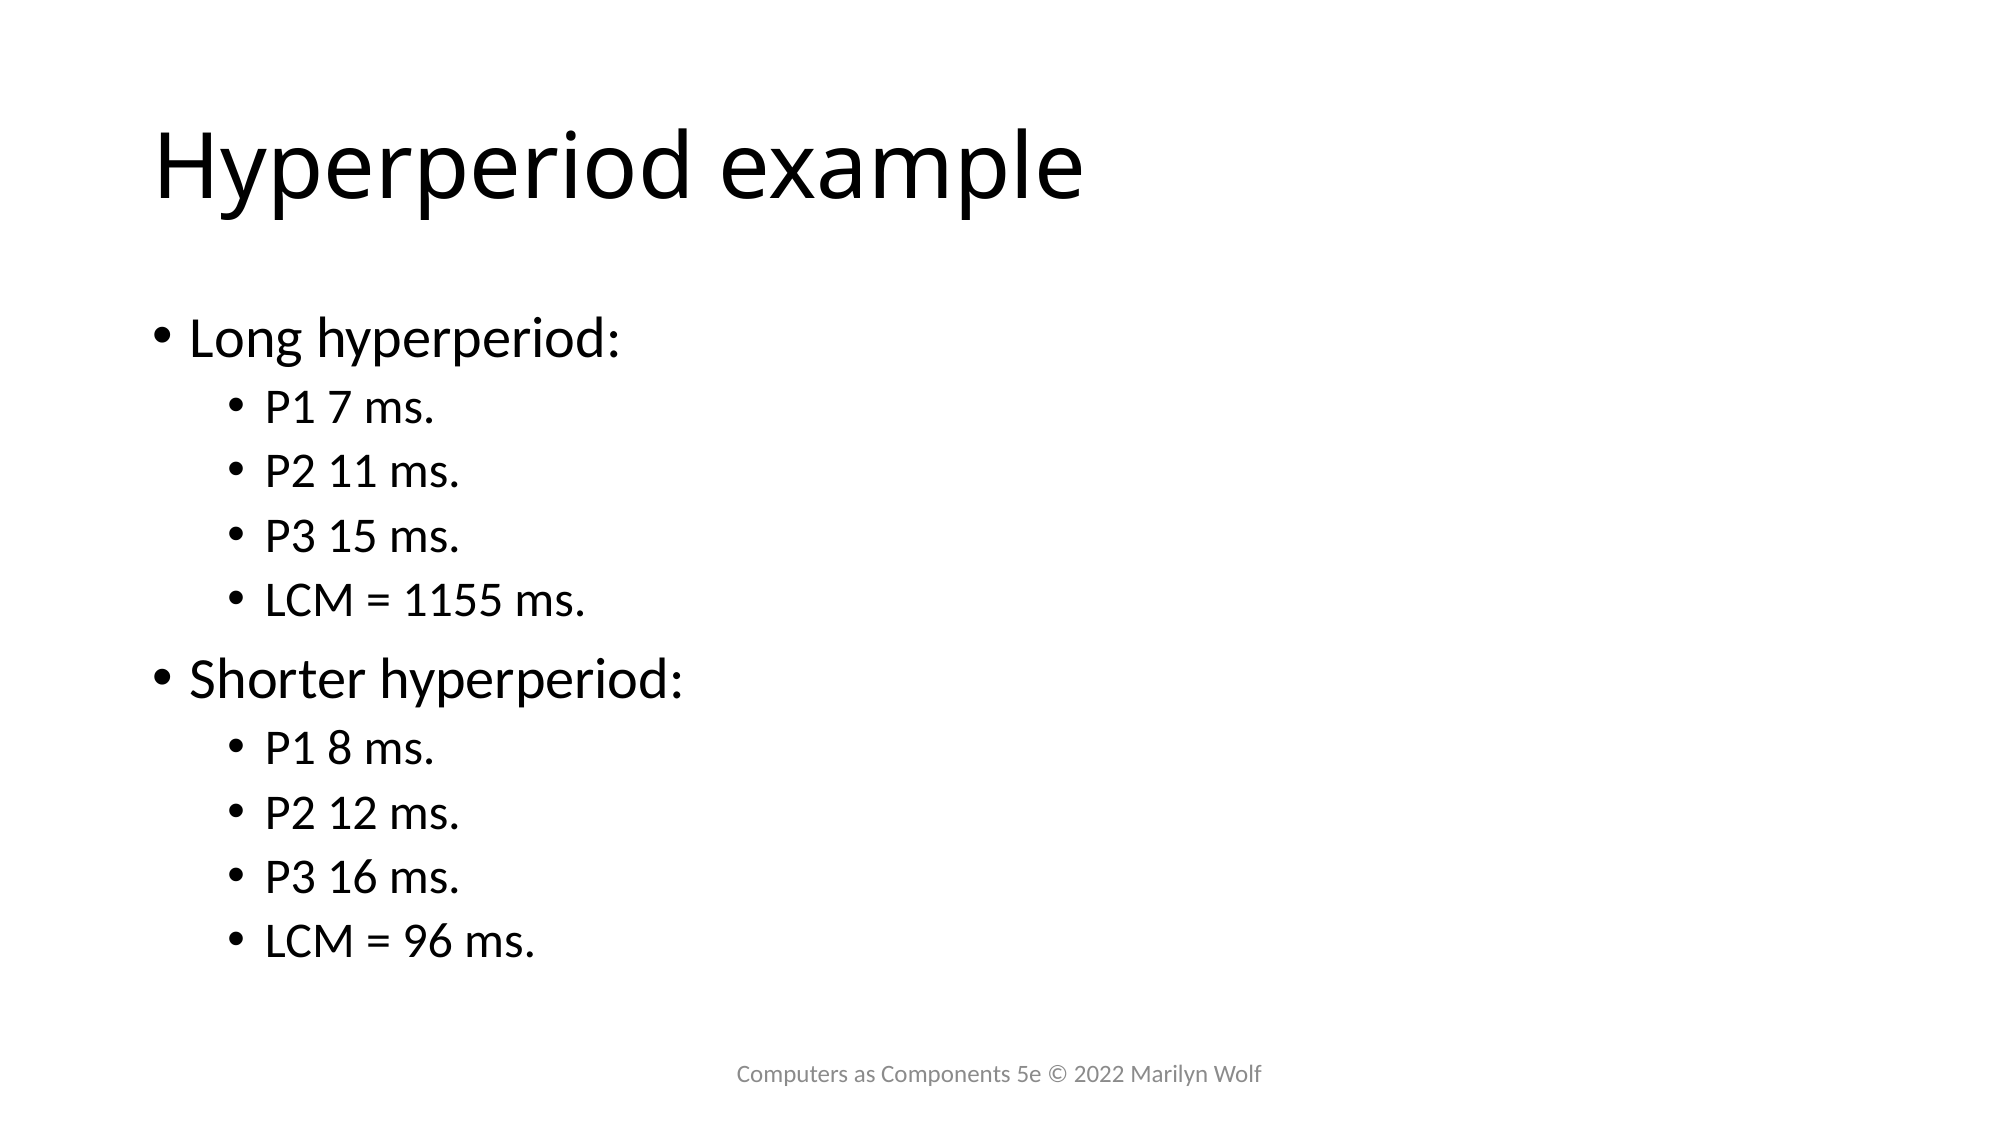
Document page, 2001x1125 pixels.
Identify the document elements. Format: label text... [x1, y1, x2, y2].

title Hyperperiod example [137, 59, 1863, 278]
footer Computers as Components 5e © 2022 Marilyn Wolf [662, 1042, 1338, 1103]
list Long hyperperiod: P1 7 ms. P2 11 ms. P3 15 ms. LCM = 1155 ms. Shorter hyperperiod: P1 8 ms. P2 12 ms. P3 16 ms. LCM = 96 ms. [137, 299, 1863, 1014]
